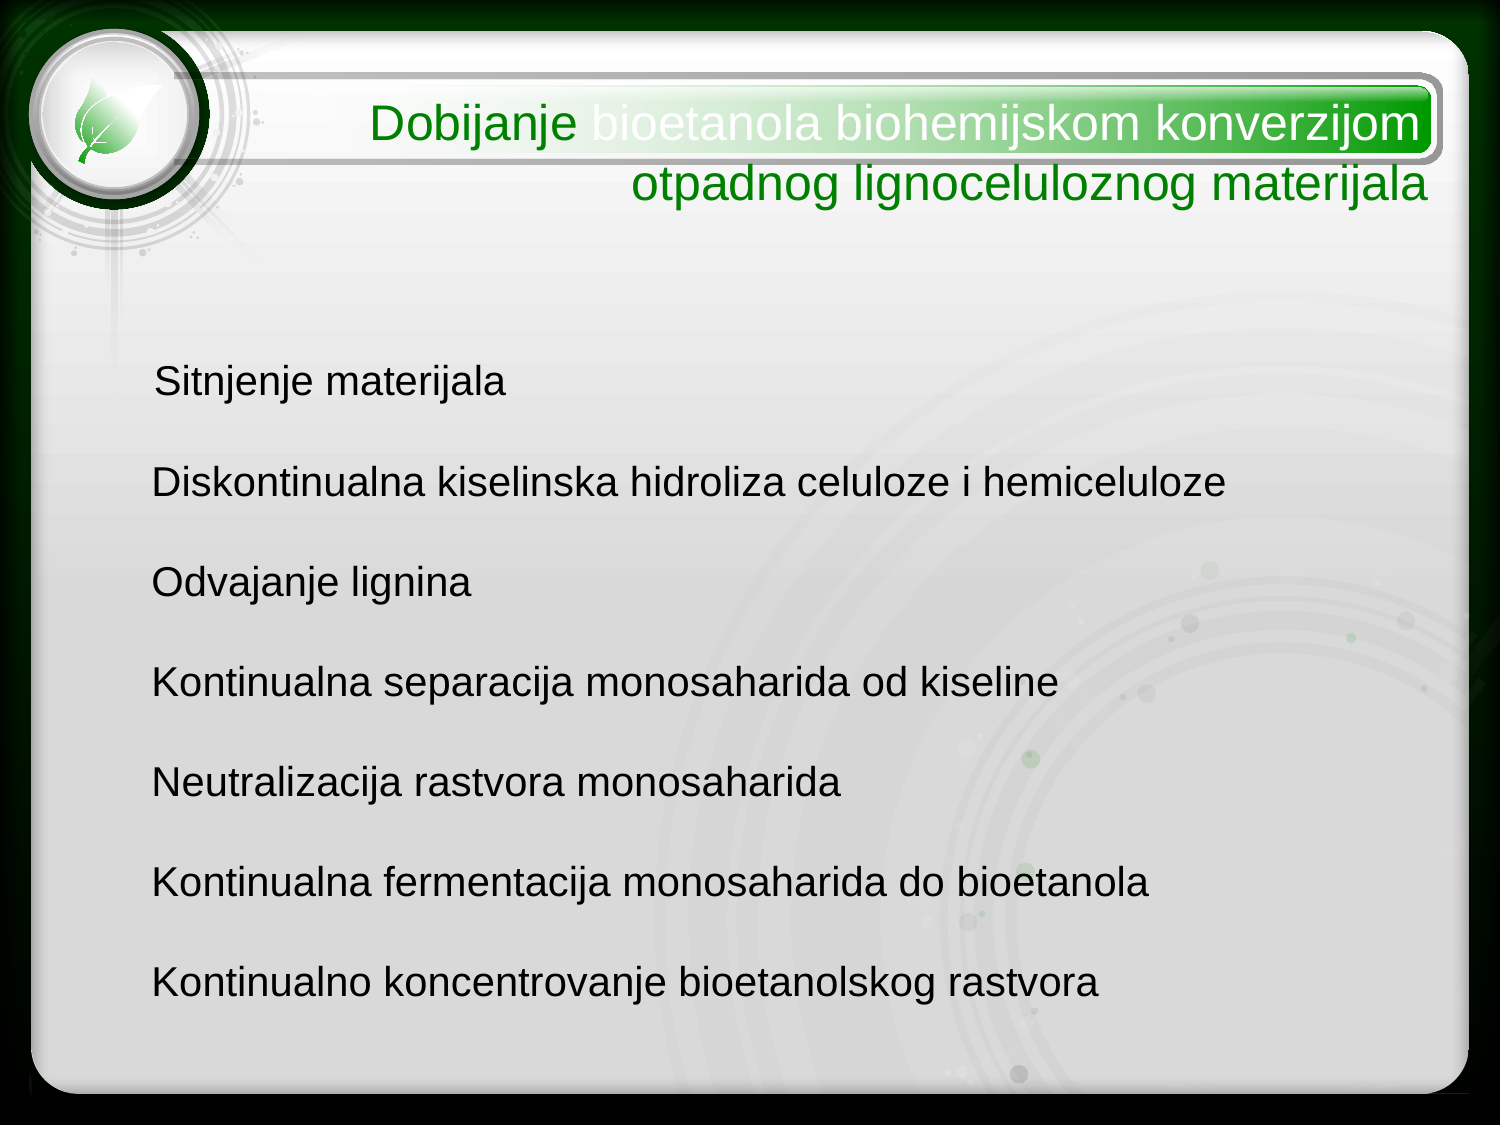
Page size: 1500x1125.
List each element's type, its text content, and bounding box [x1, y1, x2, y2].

list Sitnjenje materijala Diskontinualna kiselinska hidroliza celuloze i hemiceluloze Odvajanje lignina Kontinualna separacija monosaharida od kiseline Neutralizacija rastvora monosaharida Kontinualna fermentacija monosaharida do bioetanola Kontinualno koncentrovanje bioetanolskog rastvora [124, 337, 1251, 1038]
title Dobijanje bioetanola biohemijskom konverzijom otpadnog lignoceluloznog materijala [354, 112, 1500, 189]
